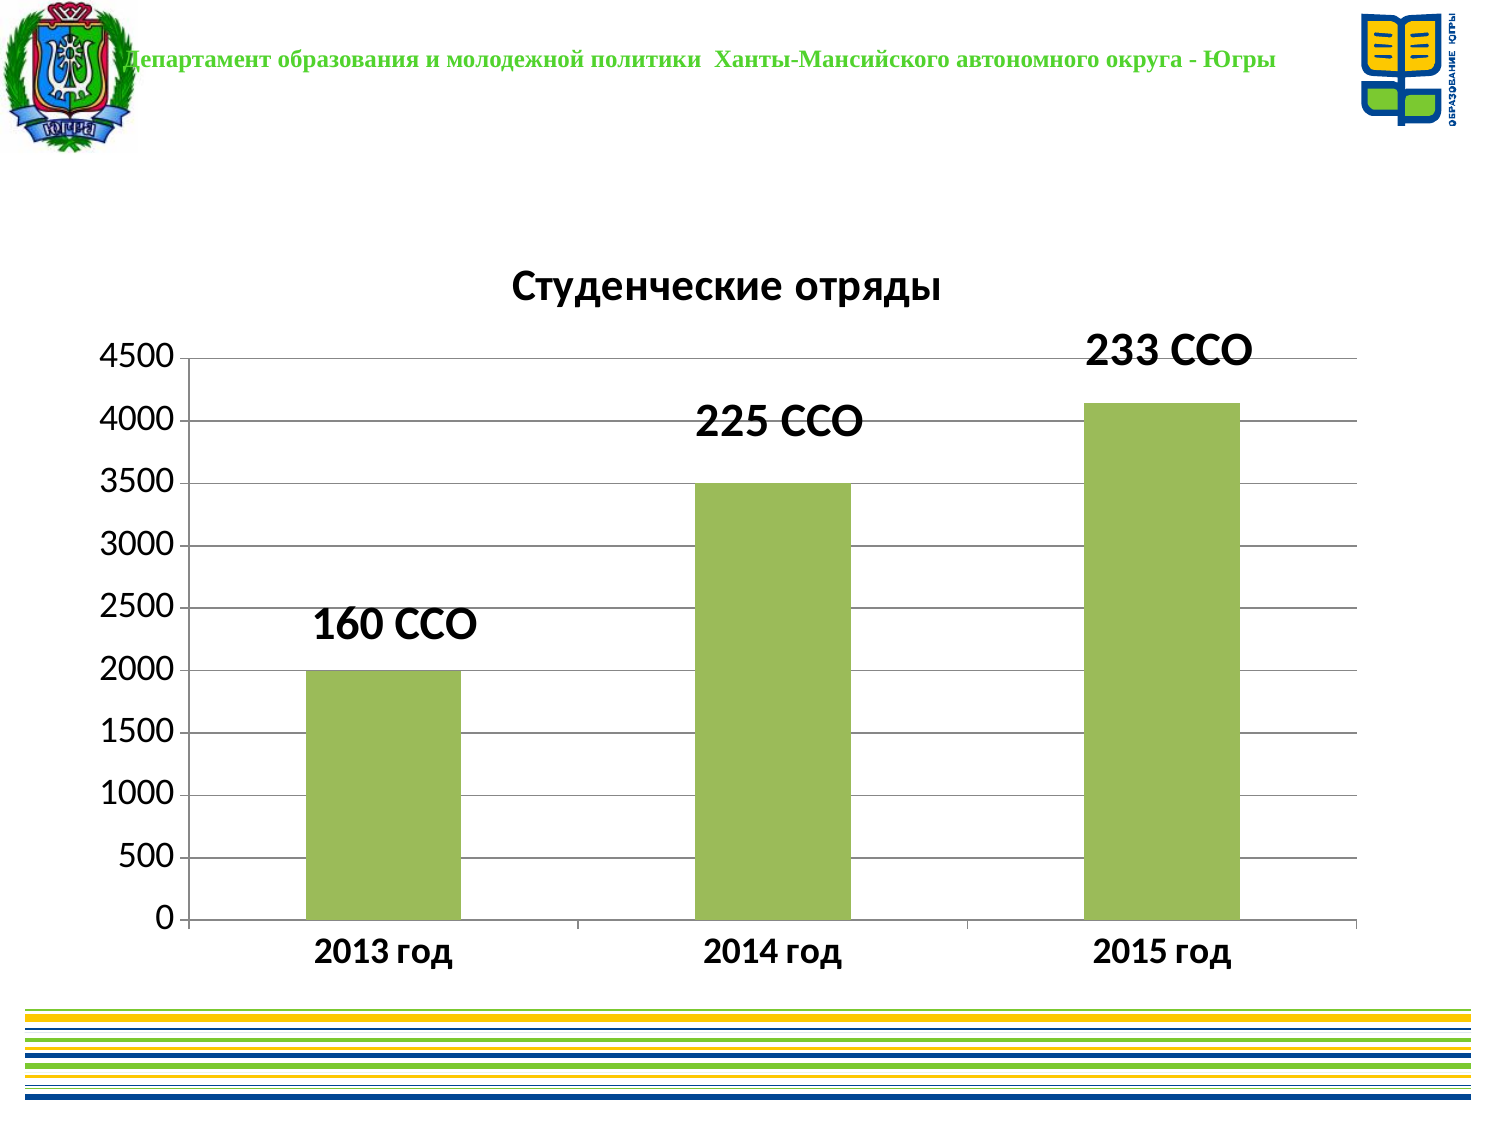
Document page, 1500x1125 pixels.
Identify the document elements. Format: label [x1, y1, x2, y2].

text_box [0, 0, 1500, 1103]
chart [72, 228, 1384, 988]
